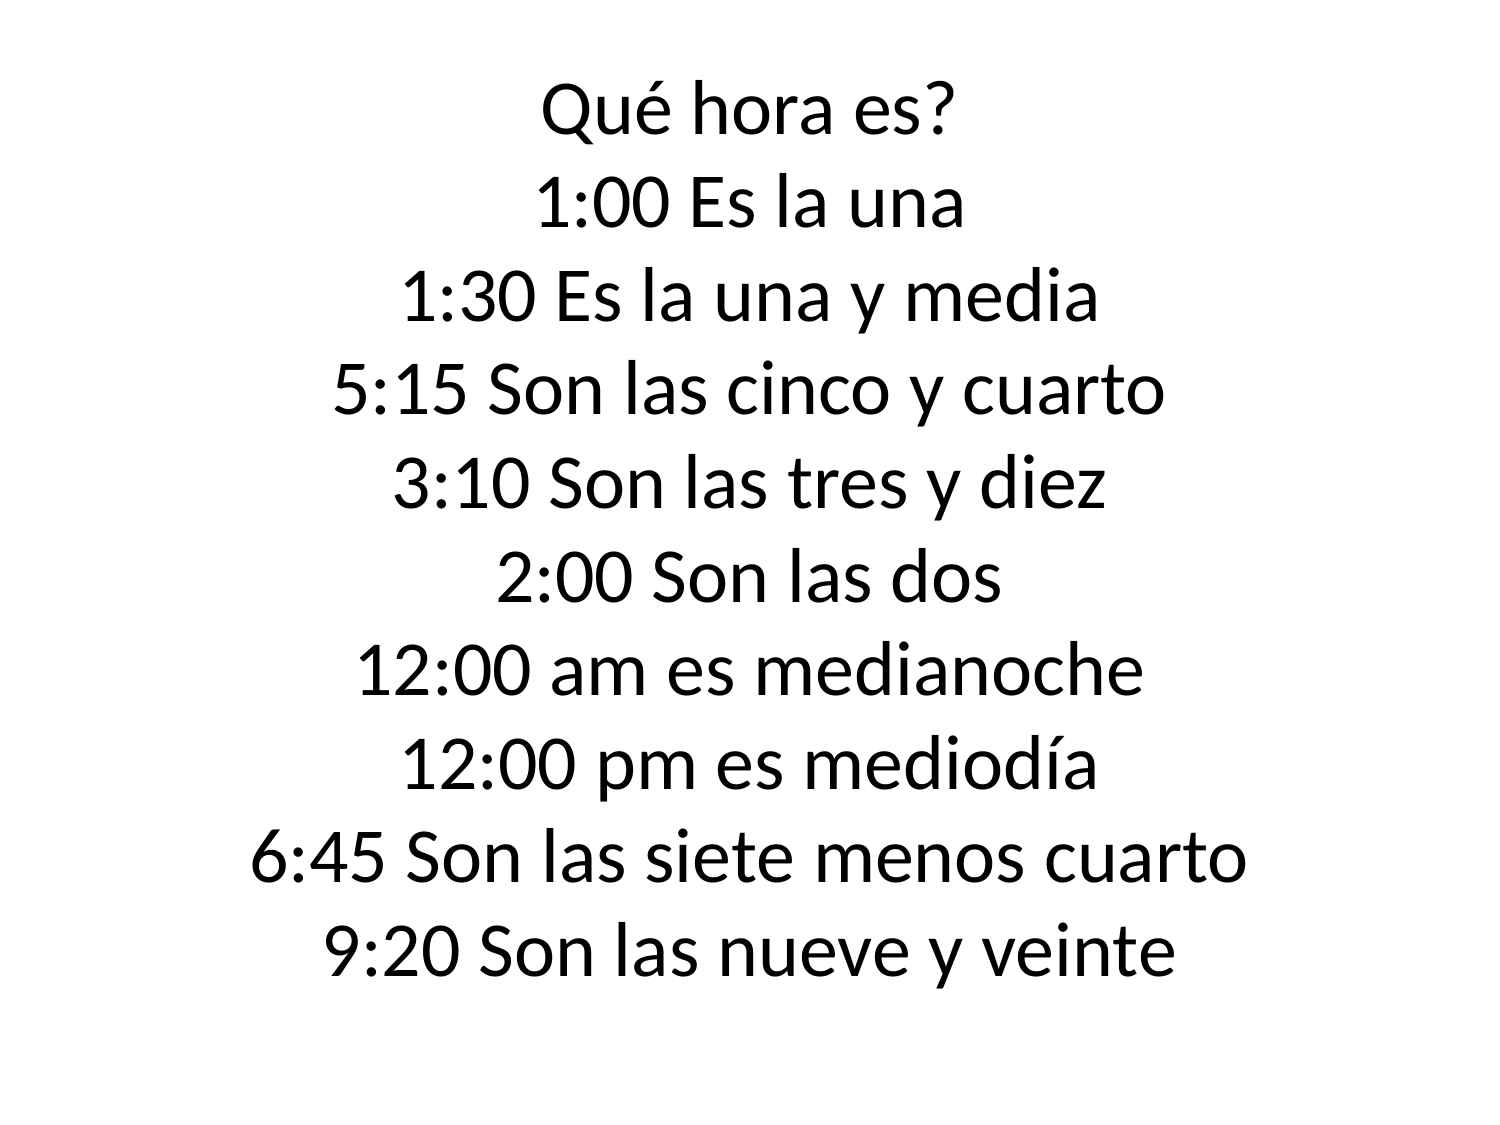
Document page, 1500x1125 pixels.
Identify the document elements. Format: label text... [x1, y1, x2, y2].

title Qué hora es? 1:00 Es la una 1:30 Es la una y media 5:15 Son las cinco y cuarto 3:10 Son las tres y diez 2:00 Son las dos 12:00 am es medianoche 12:00 pm es mediodía 6:45 Son las siete menos cuarto 9:20 Son las nueve y veinte [75, 45, 1425, 1097]
